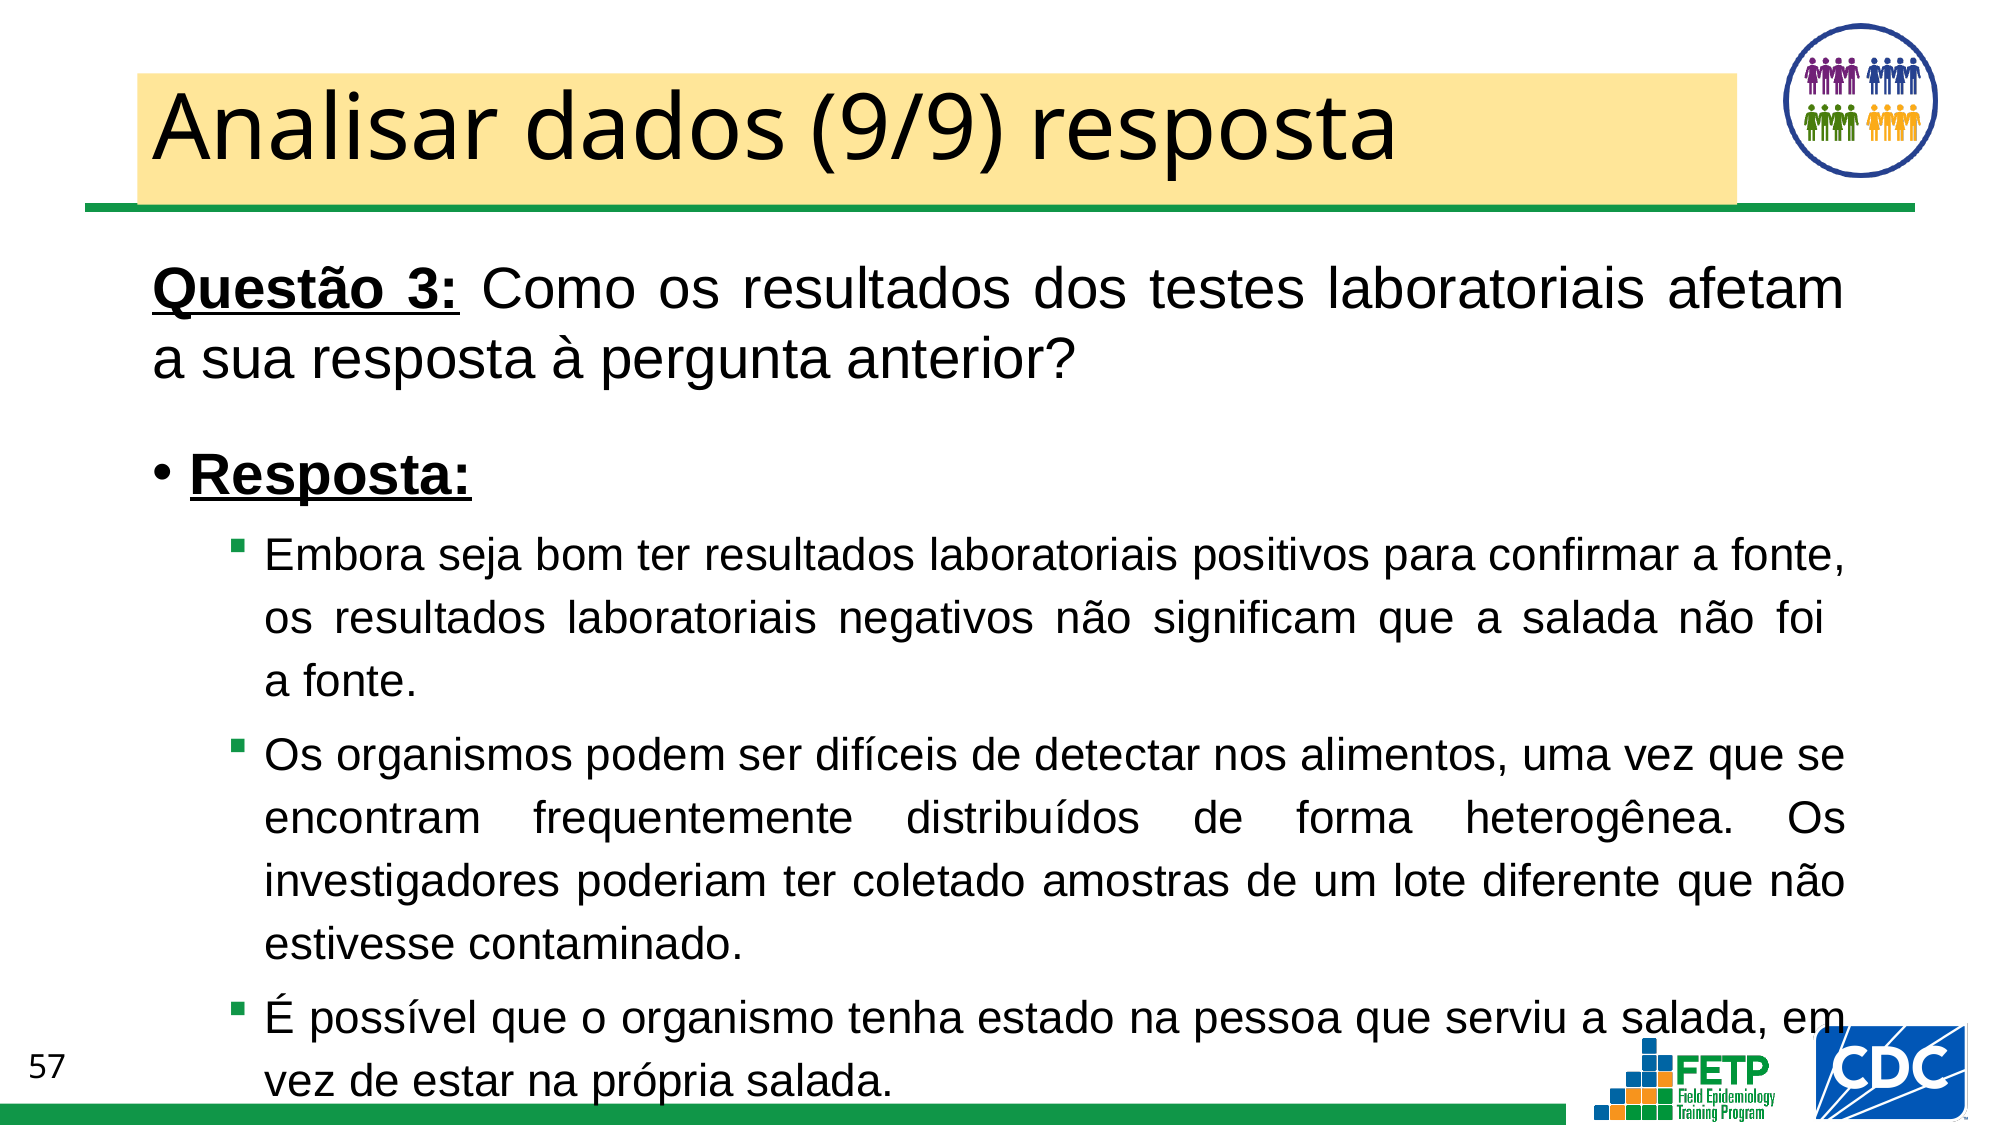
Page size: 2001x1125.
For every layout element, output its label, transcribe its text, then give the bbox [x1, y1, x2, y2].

title Analisar dados (9/9) resposta [137, 73, 1738, 205]
picture [1783, 23, 1938, 178]
list Questão 3: Como os resultados dos testes laboratoriais afetam a sua resposta à pergunta anterior? Resposta: Embora seja bom ter resultados laboratoriais positivos para confirmar a fonte, os resultados laboratoriais negativos não significam que a salada não foi a fonte. Os organismos podem ser difíceis de detectar nos alimentos, uma vez que se encontram frequentemente distribuídos de forma heterogênea. Os investigadores poderiam ter coletado amostras de um lote diferente que não estivesse contaminado. É possível que o organismo tenha estado na pessoa que serviu a salada, em vez de estar na própria salada. [137, 242, 1863, 1004]
picture [1594, 1038, 1775, 1122]
picture [1813, 1023, 1968, 1122]
